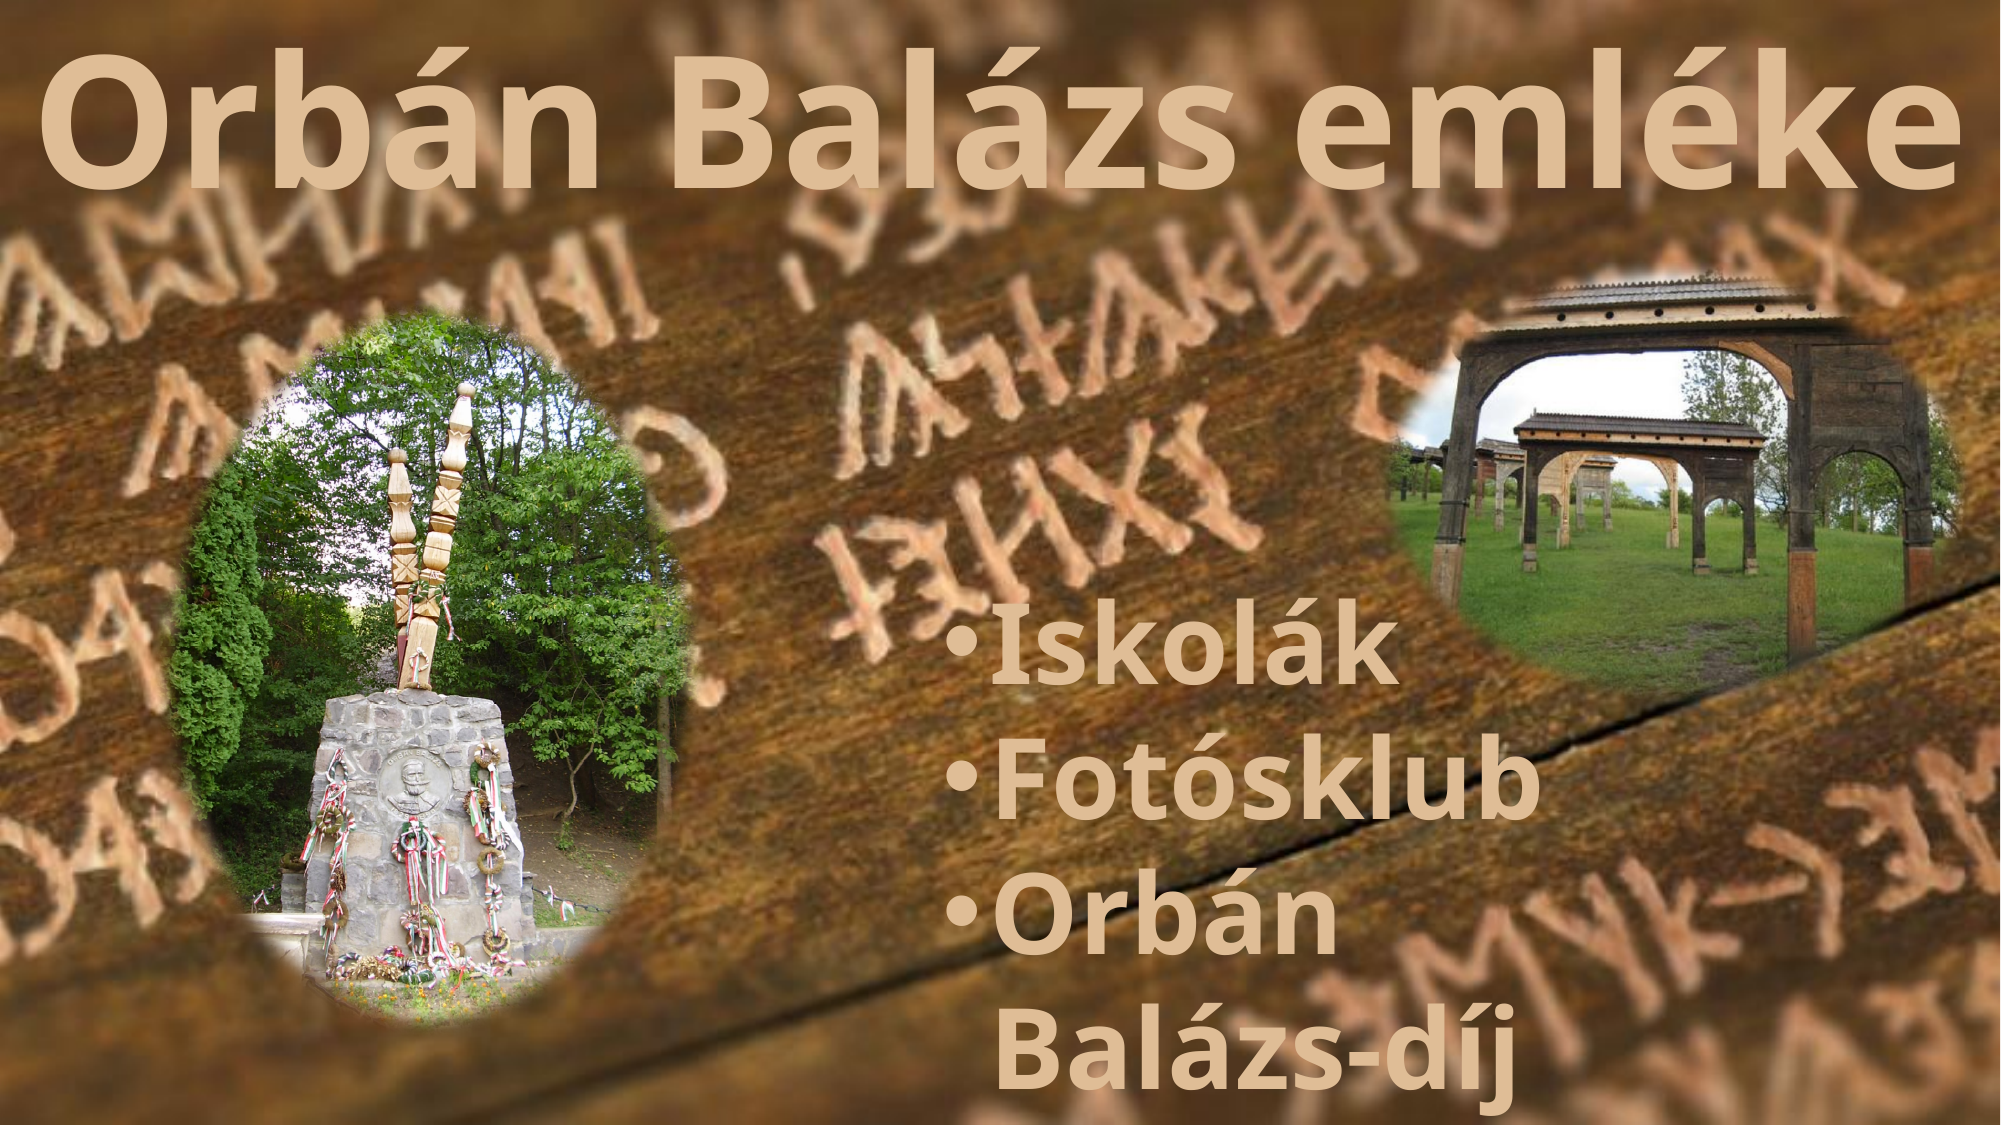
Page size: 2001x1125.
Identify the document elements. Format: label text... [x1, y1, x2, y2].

title Orbán Balázs emléke [0, 20, 2000, 238]
picture [0, 0, 2001, 1125]
text_box Iskolák Fotósklub Orbán Balázs-díj Barlang [928, 564, 1674, 1125]
